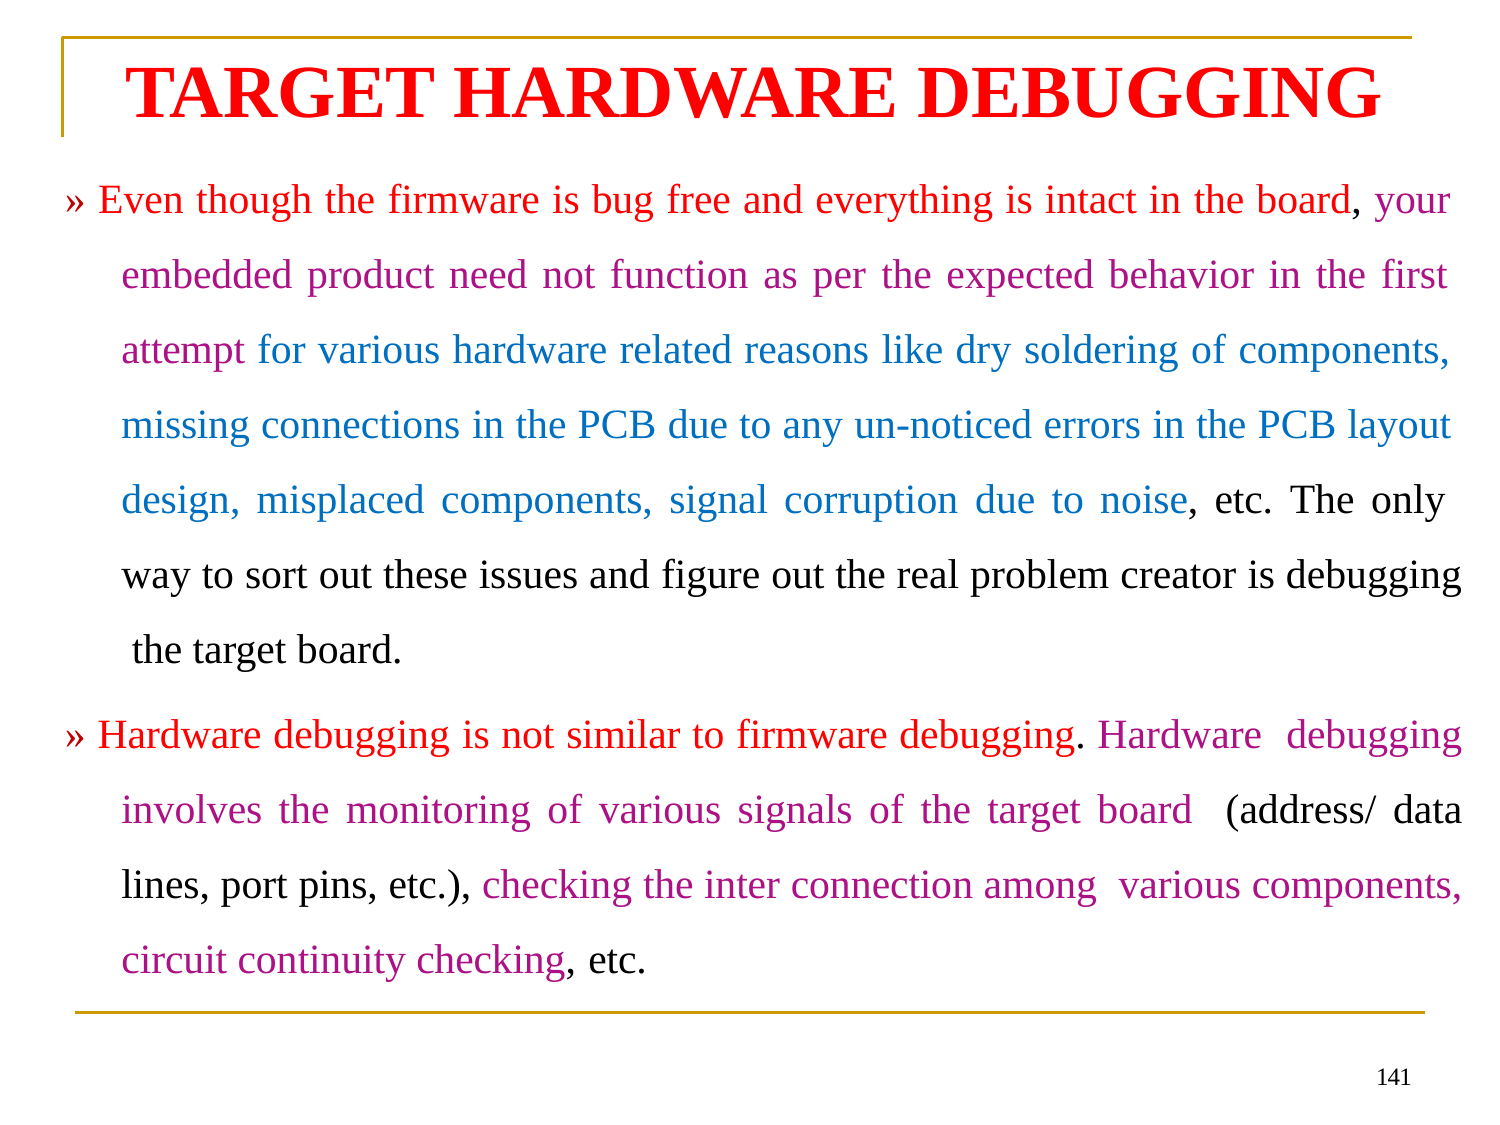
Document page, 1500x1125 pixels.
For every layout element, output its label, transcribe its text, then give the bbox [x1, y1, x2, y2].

title TARGET HARDWARE DEBUGGING [123, 40, 1402, 145]
text_box 141 [1369, 1061, 1417, 1091]
text_box » Even though the firmware is bug free and everything is intact in the board, your embedded product need not function as per the expected behavior in the first attempt for various hardware related reasons like dry soldering of components, missing connections in the PCB due to any un-noticed errors in the PCB layout design, misplaced components, signal corruption due to noise, etc. The only way to sort out these issues and figure out the real problem creator is debugging the target board. » Hardware debugging is not similar to firmware debugging. Hardware debugging involves the monitoring of various signals of the target board (address/ data lines, port pins, etc.), checking the inter connection among various components, circuit continuity checking, etc. [62, 145, 1463, 983]
